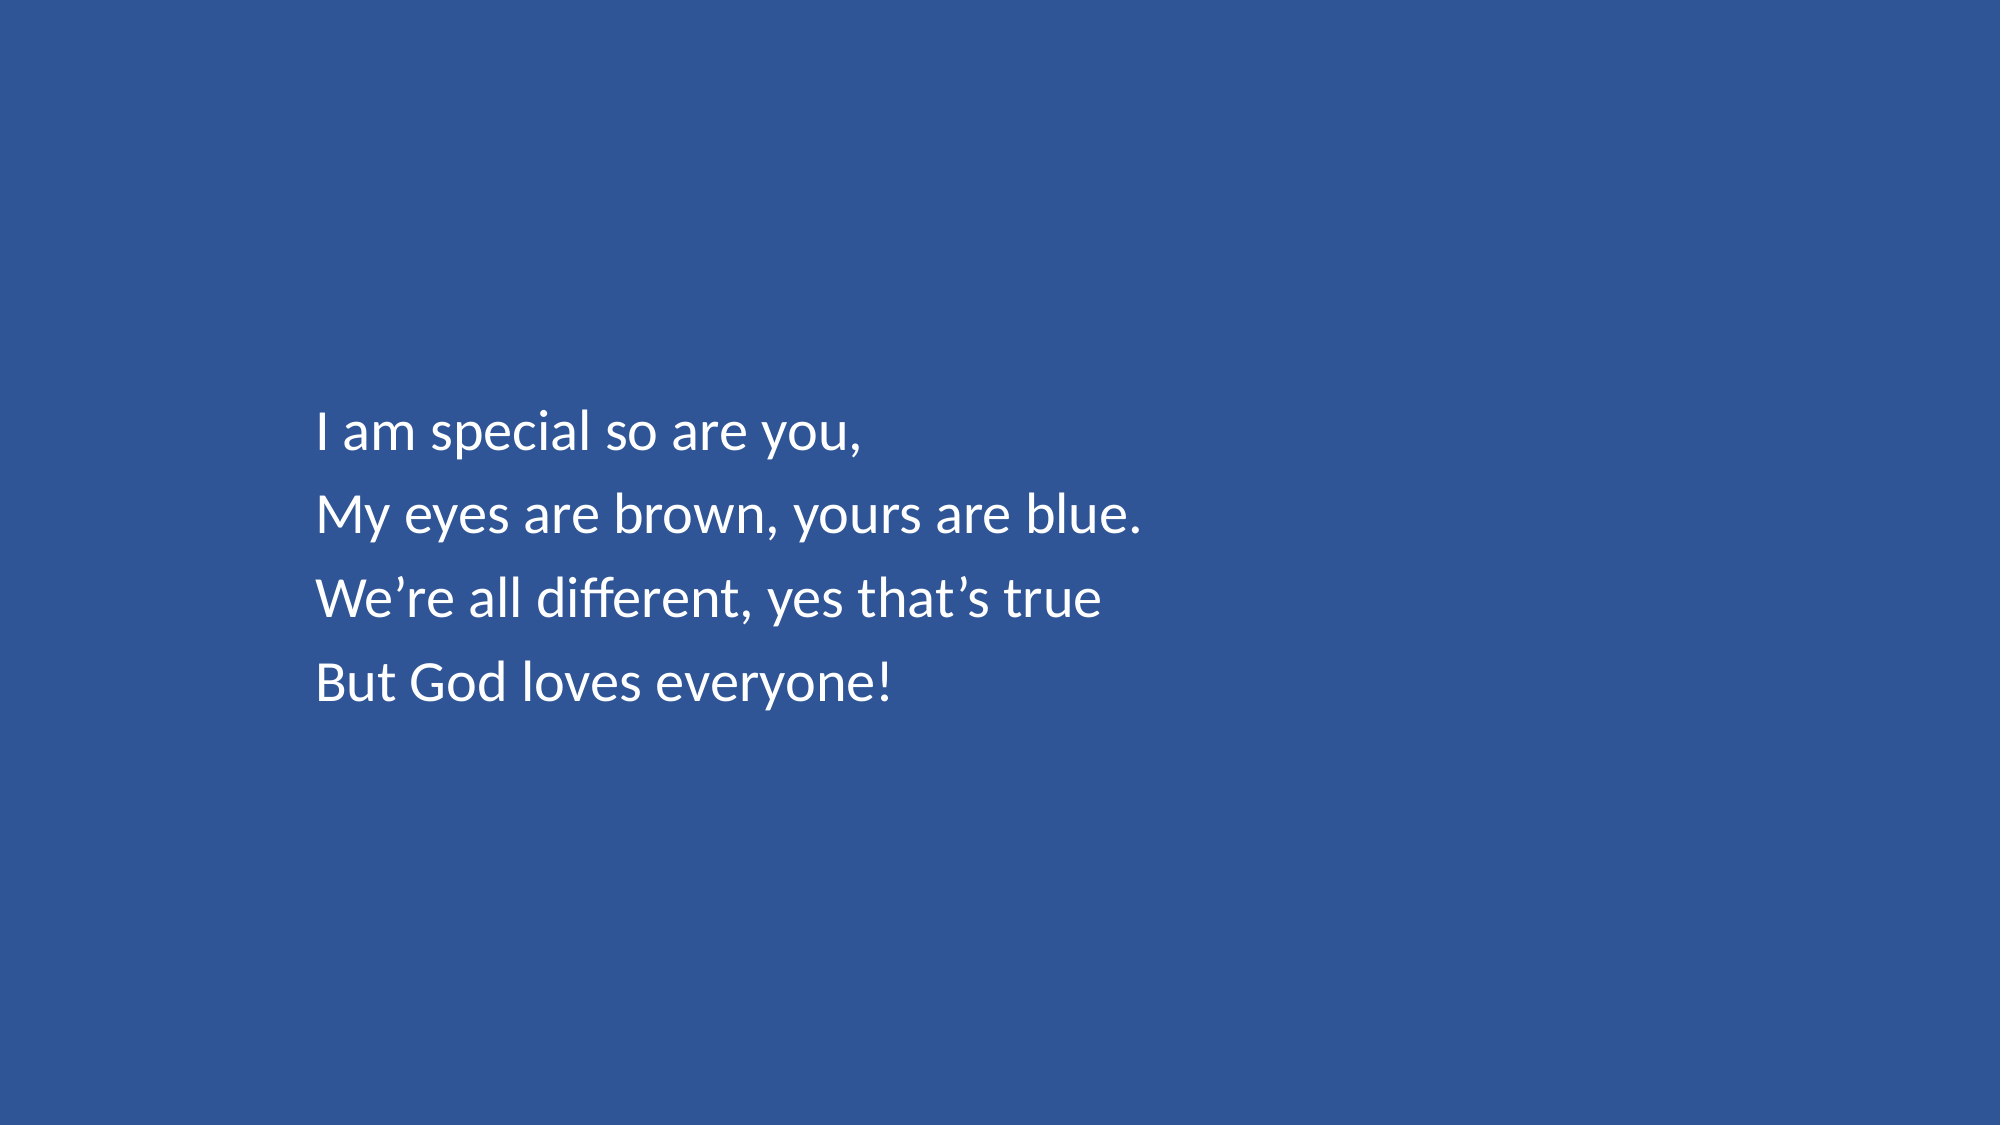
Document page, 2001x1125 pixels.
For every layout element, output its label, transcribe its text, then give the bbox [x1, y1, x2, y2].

list I am special so are you, My eyes are brown, yours are blue. We’re all different, yes that’s true But God loves everyone! [300, 392, 1700, 733]
